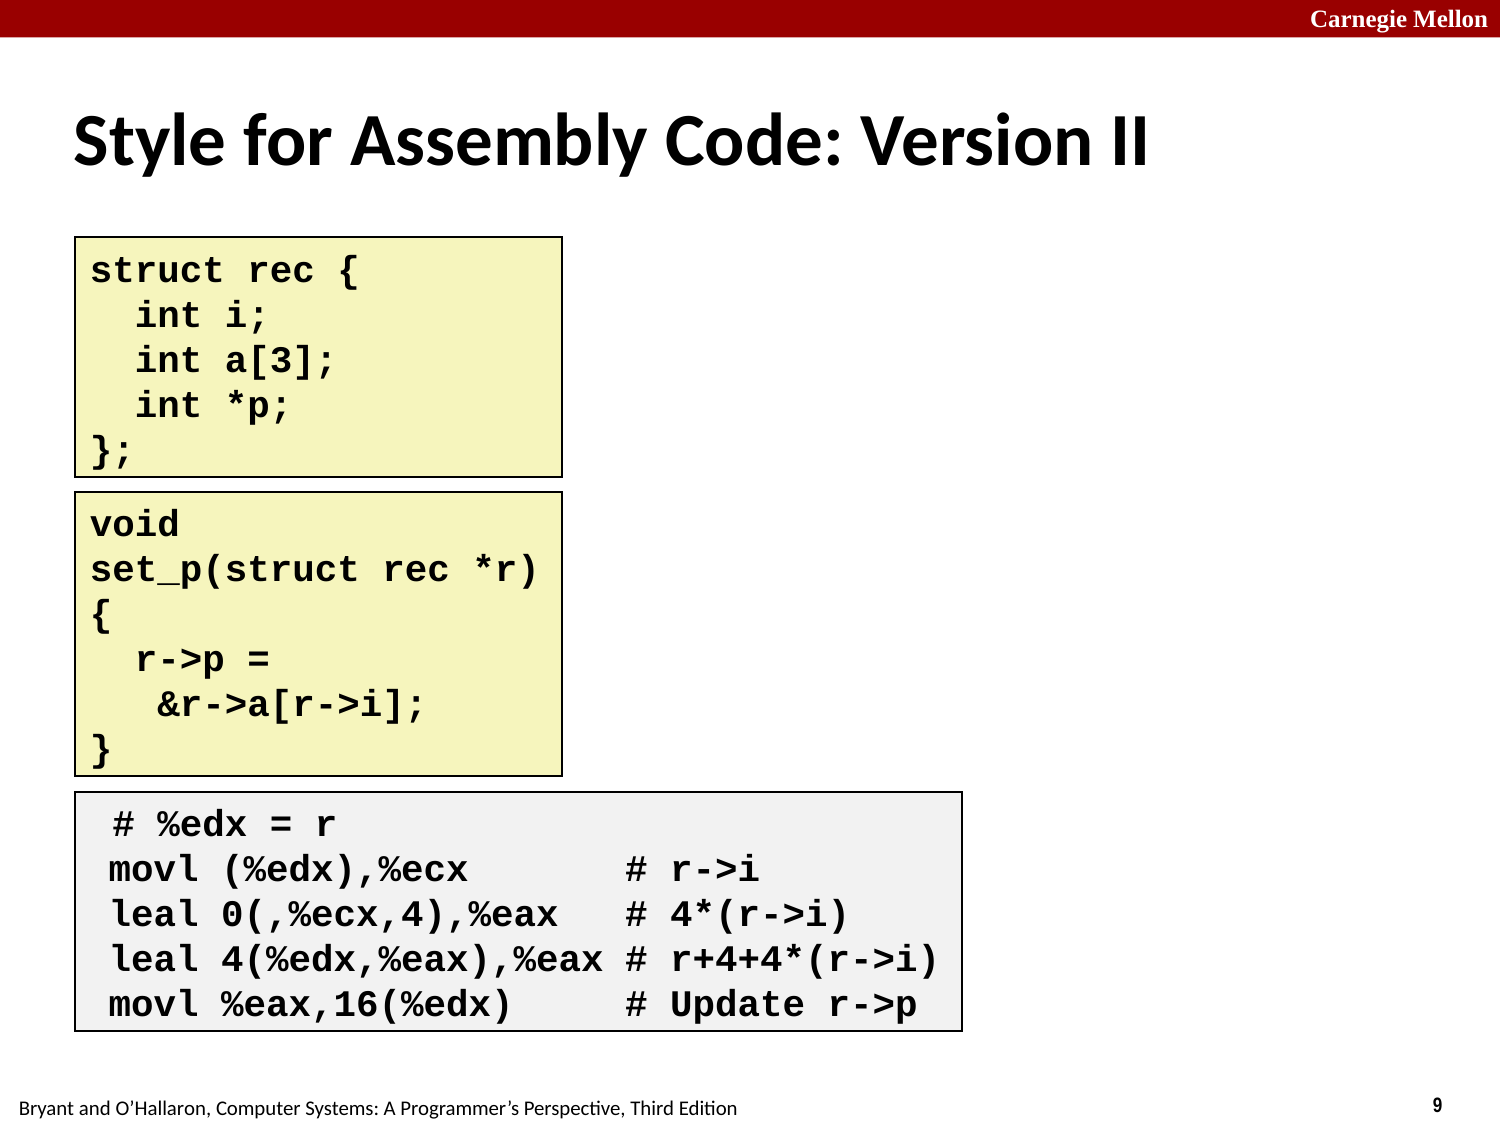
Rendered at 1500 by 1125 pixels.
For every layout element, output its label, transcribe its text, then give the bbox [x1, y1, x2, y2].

text_box # %edx = r movl (%edx),%ecx # r->i leal 0(,%ecx,4),%eax # 4*(r->i) leal 4(%edx,%eax),%eax # r+4+4*(r->i) movl %eax,16(%edx) # Update r->p [74, 791, 963, 1032]
text_box struct rec { int i; int a[3]; int *p; }; [75, 237, 563, 477]
title Style for Assembly Code: Version II [58, 72, 1305, 199]
text_box void set_p(struct rec *r) { r->p = &r->a[r->i]; } [74, 491, 562, 777]
